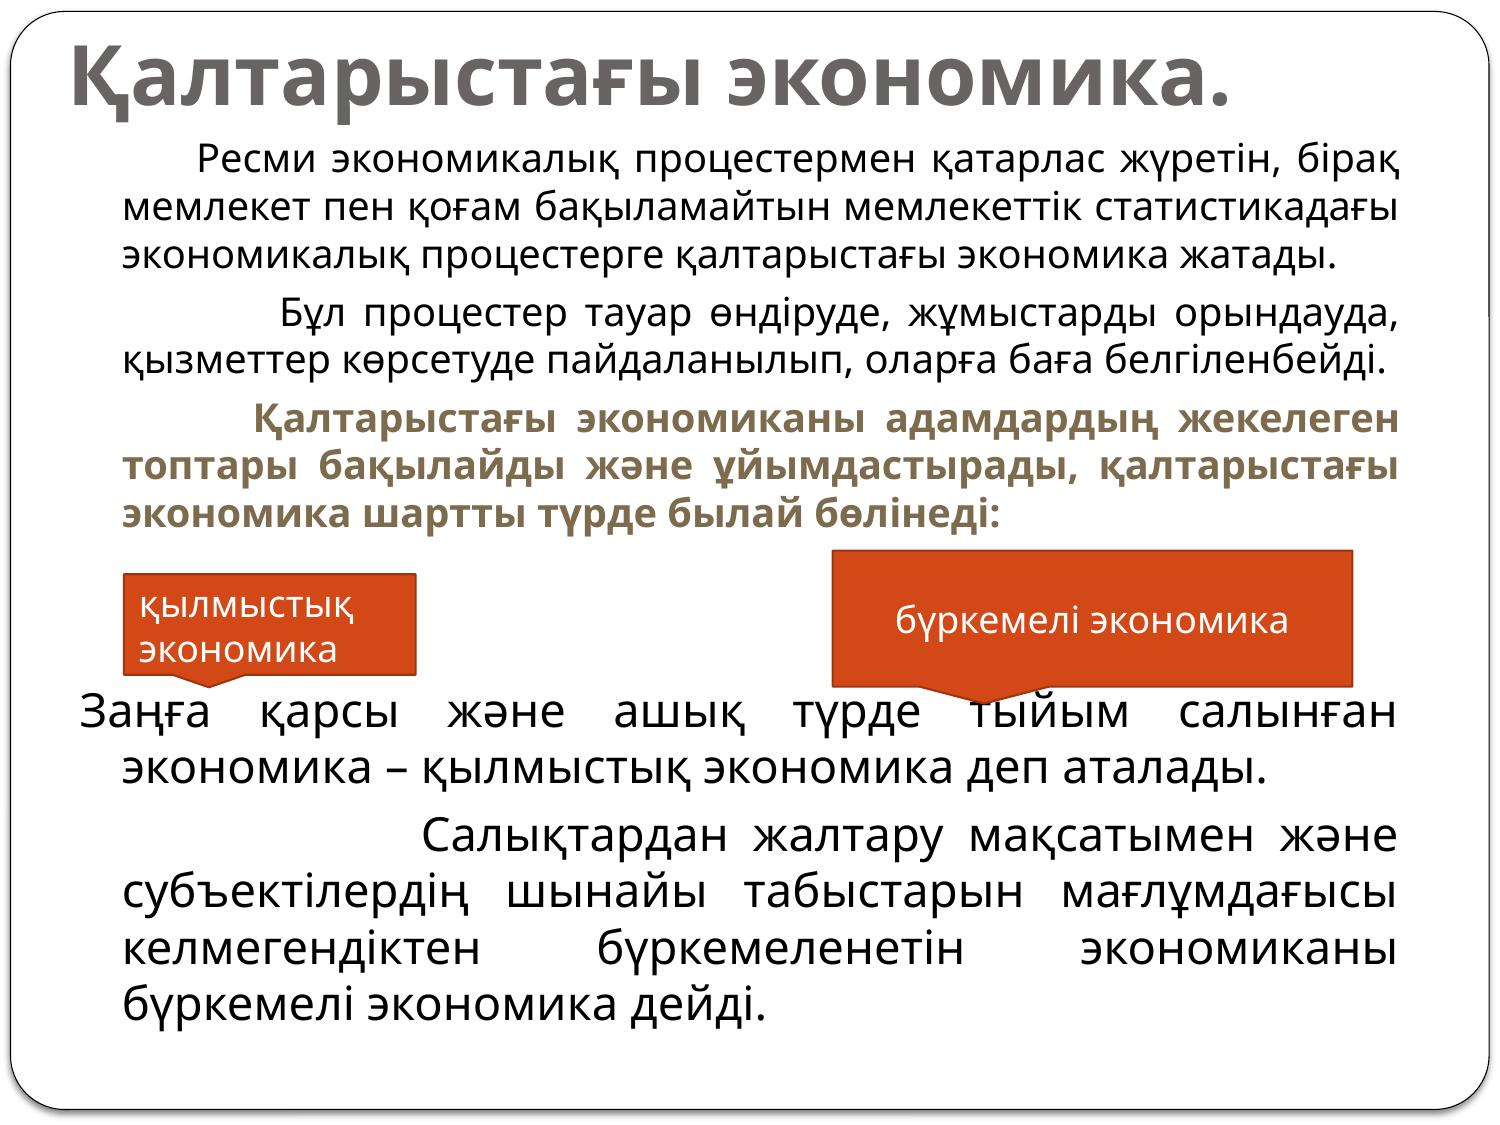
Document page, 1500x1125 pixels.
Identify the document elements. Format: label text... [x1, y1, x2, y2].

title Қалтарыстағы экономика. [53, 0, 1404, 138]
list Ресми экономикалық процестермен қатарлас жүретін, бірақ мемлекет пен қоғам бақыламайтын мемлекеттік статистикадағы экономикалық процестерге қалтарыстағы экономика жатады. Бұл процестер тауар өндіруде, жұмыстарды орындауда, қызметтер көрсетуде пайдаланылып, оларға баға белгіленбейді. Қалтарыстағы экономиканы адамдардың жекелеген топтары бақылайды және ұйымдастырады, қалтарыстағы экономика шартты түрде былай бөлінеді: Заңға қарсы және ашық түрде тыйым салынған экономика – қылмыстық экономика деп аталады. Салықтардан жалтару мақсатымен және субъектілердің шынайы табыстарын мағлұмдағысы келмегендіктен бүркемеленетін экономиканы бүркемелі экономика дейді. [64, 125, 1415, 1125]
text_box қылмыстық экономика [122, 573, 417, 689]
text_box бүркемелі экономика [831, 549, 1354, 705]
